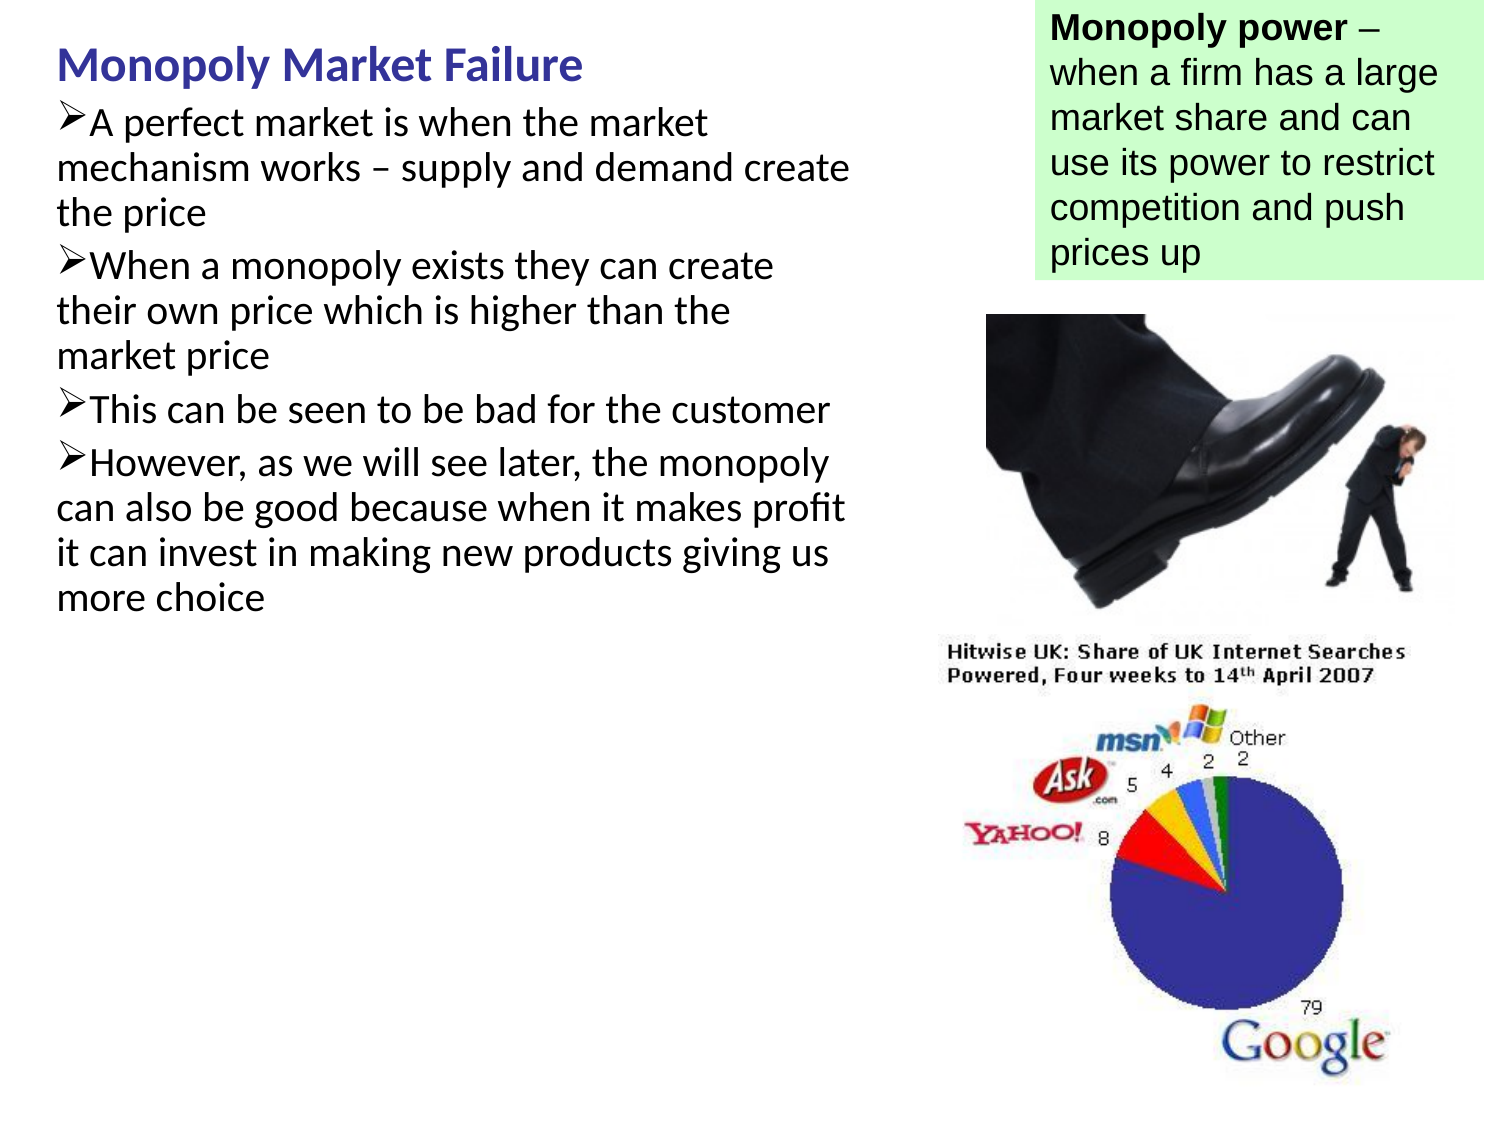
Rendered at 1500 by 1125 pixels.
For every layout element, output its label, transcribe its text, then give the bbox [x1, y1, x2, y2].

picture [938, 634, 1411, 1090]
picture [985, 314, 1456, 626]
subtitle Monopoly Market Failure A perfect market is when the market mechanism works – supply and demand create the price When a monopoly exists they can create their own price which is higher than the market price This can be seen to be bad for the customer However, as we will see later, the monopoly can also be good because when it makes profit it can invest in making new products giving us more choice [41, 31, 869, 1094]
text_box Monopoly power – when a firm has a large market share and can use its power to restrict competition and push prices up [1035, 0, 1484, 281]
